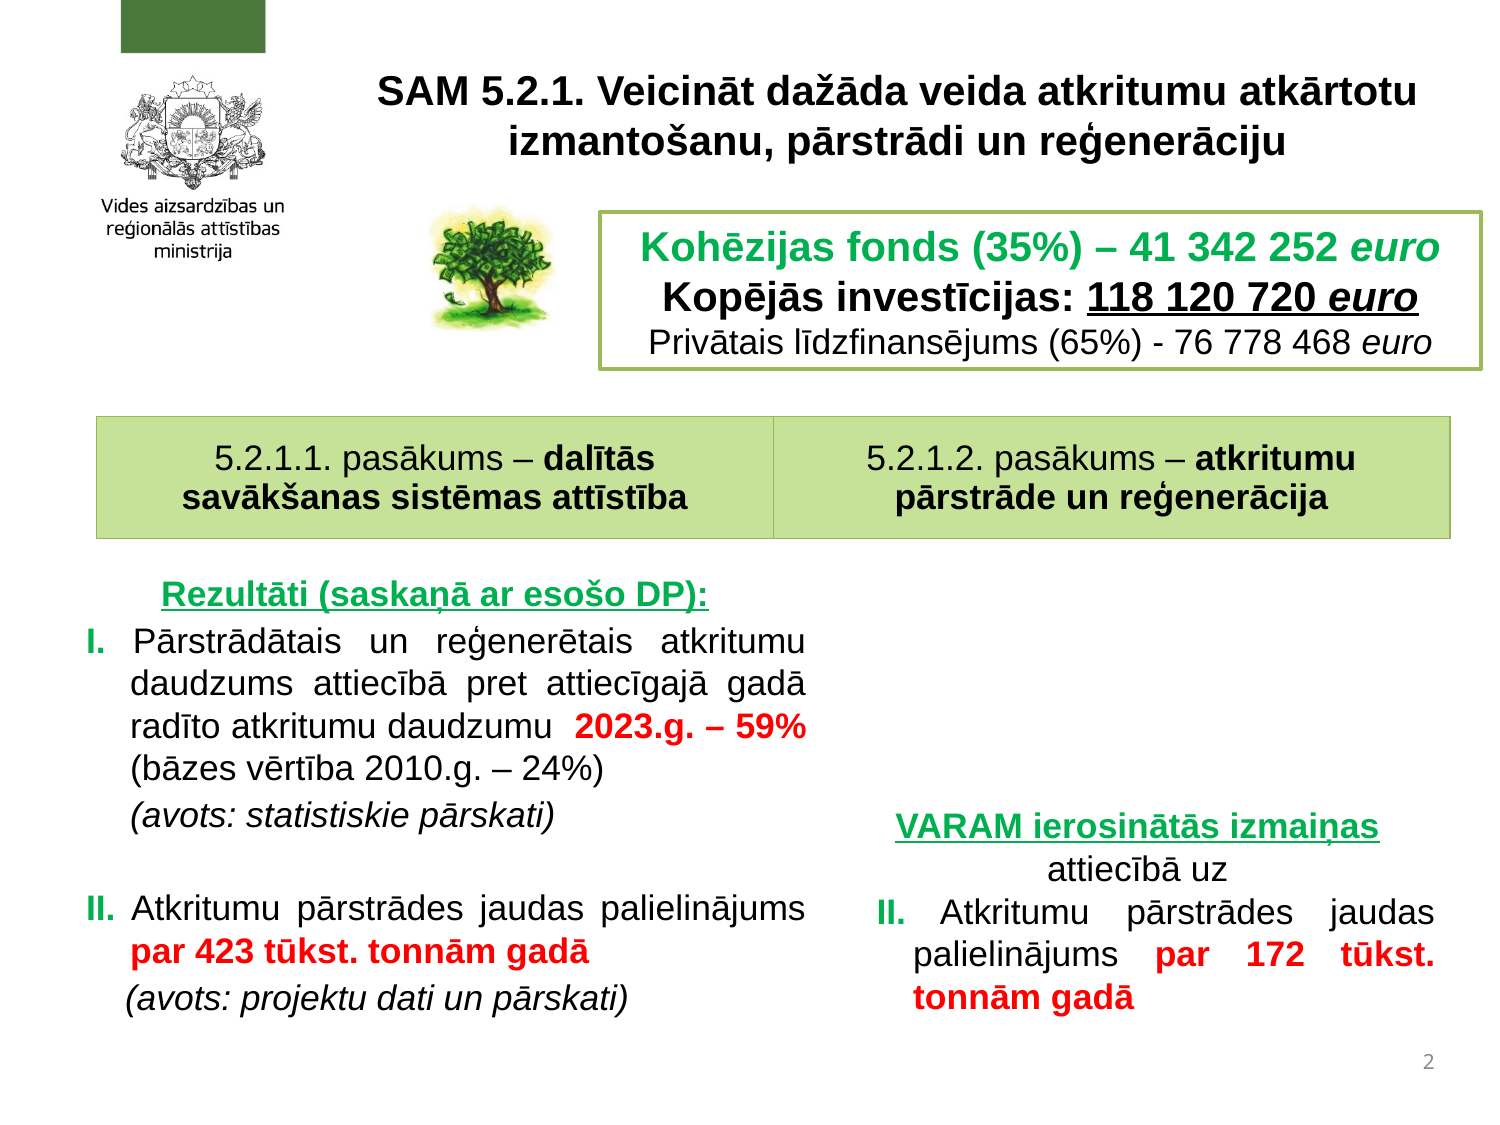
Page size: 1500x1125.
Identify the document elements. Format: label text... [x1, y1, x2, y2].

picture [48, 0, 338, 321]
table_header 5.2.1.1. pasākums – dalītās savākšanas sistēmas attīstība [97, 417, 773, 538]
text_box Kohēzijas fonds (35%) – 41 342 252 euro Kopējās investīcijas: 118 120 720 euro Privātais līdzfinansējums (65%) - 76 778 468 euro [598, 210, 1483, 371]
picture [421, 198, 558, 335]
text_box Rezultāti (saskaņā ar esošo DP): I. Pārstrādātais un reģenerētais atkritumu daudzums attiecībā pret attiecīgajā gadā radīto atkritumu daudzumu 2023.g. – 59% (bāzes vērtība 2010.g. – 24%) (avots: statistiskie pārskati) II. Atkritumu pārstrādes jaudas palielinājums par 423 tūkst. tonnām gadā (avots: projektu dati un pārskati) [71, 563, 822, 1025]
text_box SAM 5.2.1. Veicināt dažāda veida atkritumu atkārtotu izmantošanu, pārstrādi un reģenerāciju [314, 56, 1481, 167]
text_box VARAM ierosinātās izmaiņas attiecībā uz II. Atkritumu pārstrādes jaudas palielinājums par 172 tūkst. tonnām gadā [825, 796, 1450, 1024]
slide_number 2 [1400, 1037, 1450, 1088]
table_header 5.2.1.2. pasākums – atkritumu pārstrāde un reģenerācija [774, 417, 1449, 538]
